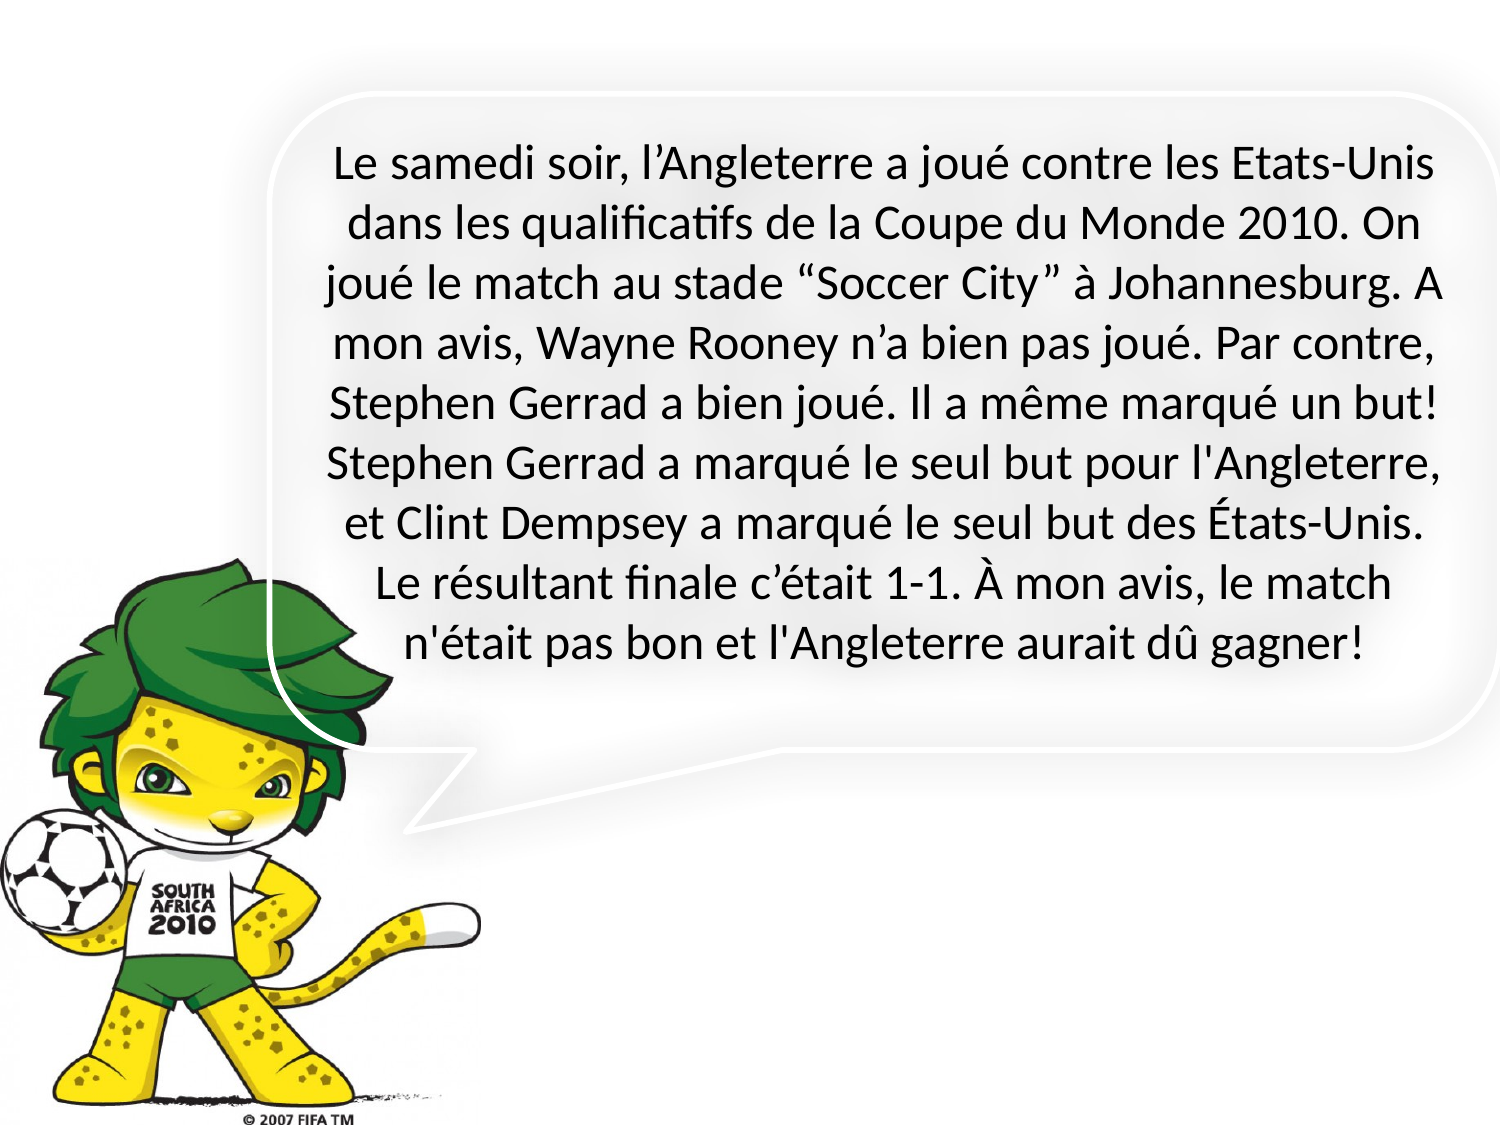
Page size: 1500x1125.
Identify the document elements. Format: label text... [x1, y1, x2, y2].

text_box Le samedi soir, l’Angleterre a joué contre les Etats-Unis dans les qualificatifs de la Coupe du Monde 2010. On joué le match au stade “Soccer City” à Johannesburg. A mon avis, Wayne Rooney n’a bien pas joué. Par contre, Stephen Gerrad a bien joué. Il a même marqué un but! Stephen Gerrad a marqué le seul but pour l'Angleterre, et Clint Dempsey a marqué le seul but des États-Unis. Le résultant finale c’était 1-1. À mon avis, le match n'était pas bon et l'Angleterre aurait dû gagner! [267, 91, 1500, 817]
picture [0, 558, 481, 1125]
